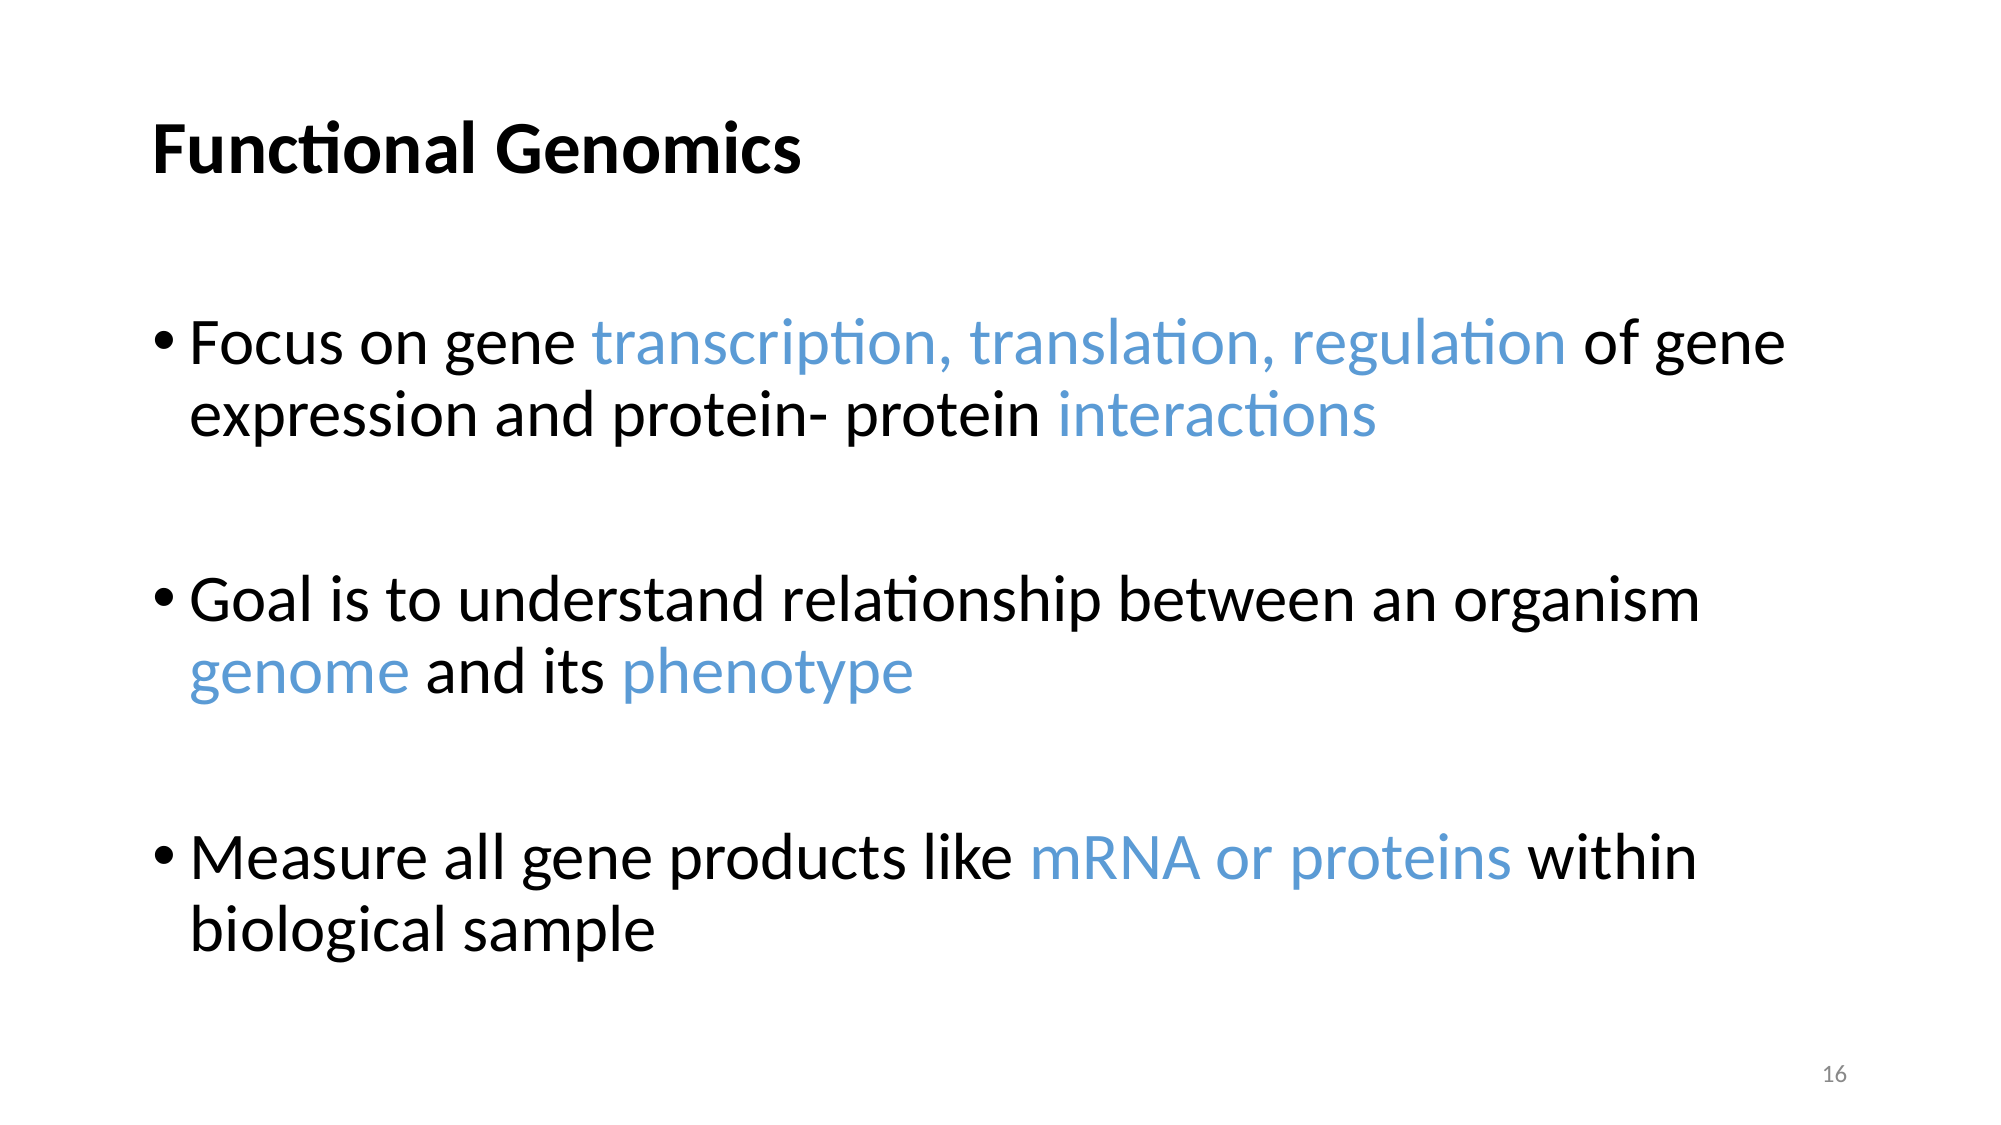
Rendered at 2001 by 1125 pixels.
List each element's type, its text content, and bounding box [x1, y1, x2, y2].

slide_number 16 [1412, 1042, 1863, 1103]
list Focus on gene transcription, translation, regulation of gene expression and protein- protein interactions Goal is to understand relationship between an organism genome and its phenotype Measure all gene products like mRNA or proteins within biological sample [137, 299, 1863, 1014]
title Functional Genomics [137, 131, 1863, 278]
